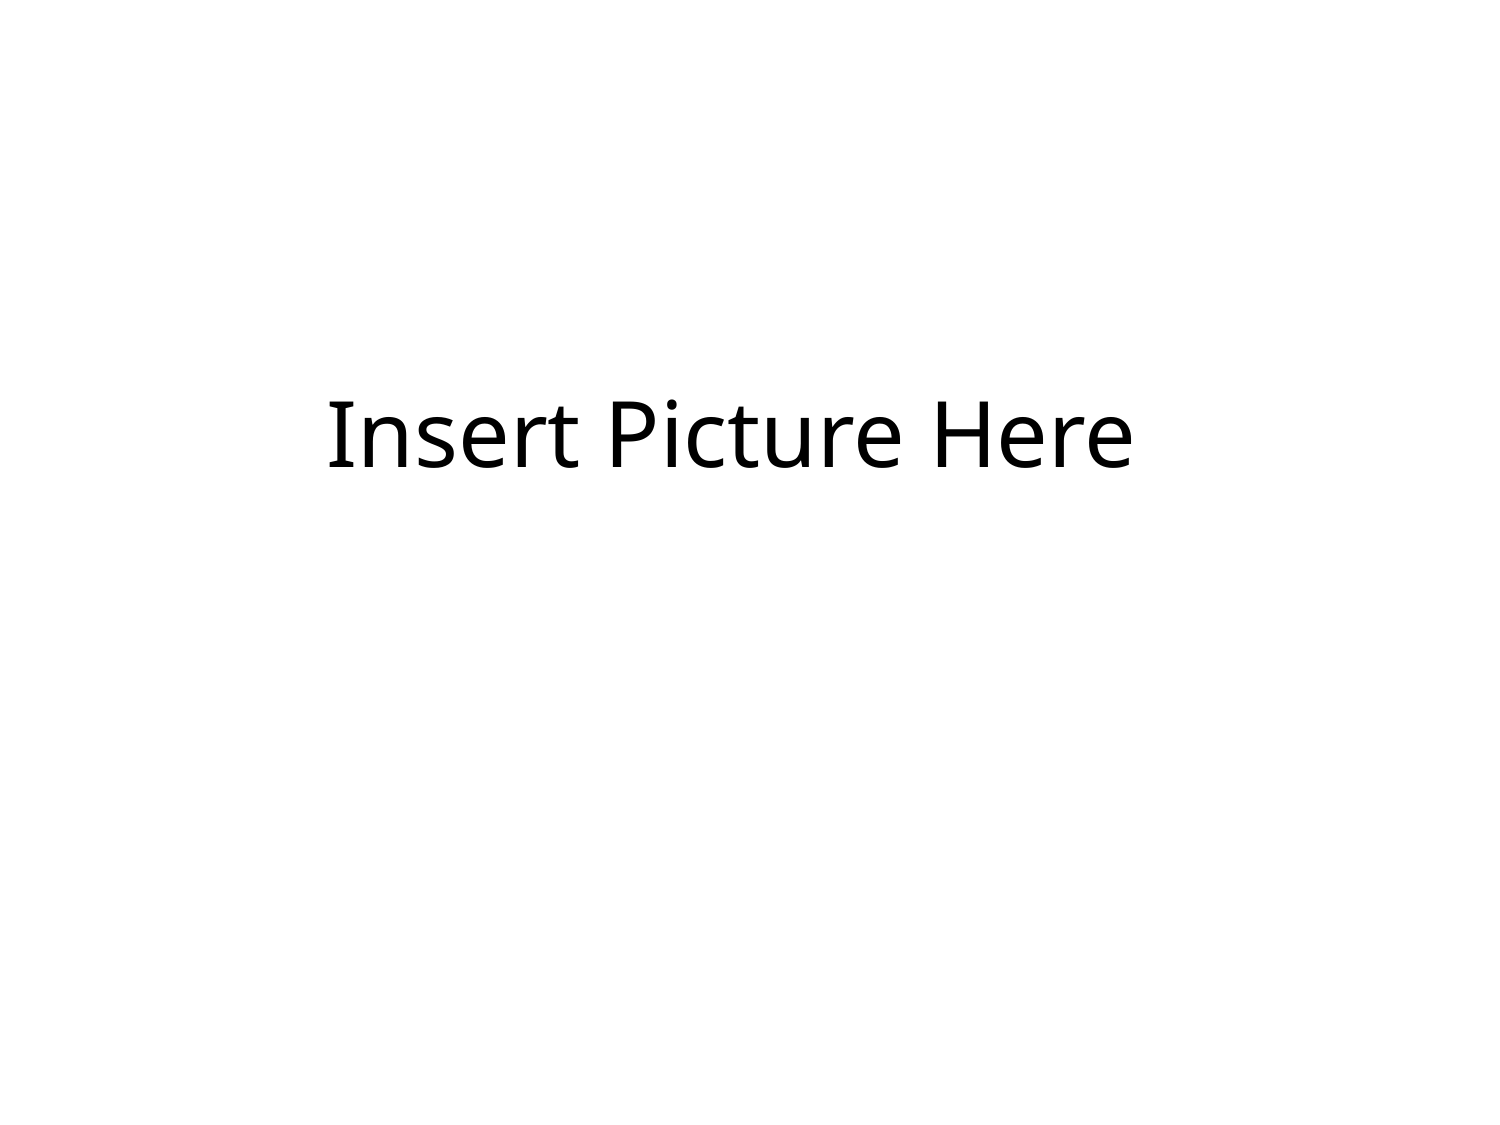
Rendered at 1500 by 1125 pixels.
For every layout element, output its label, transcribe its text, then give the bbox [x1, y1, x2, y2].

title Insert Picture Here [84, 329, 1379, 547]
